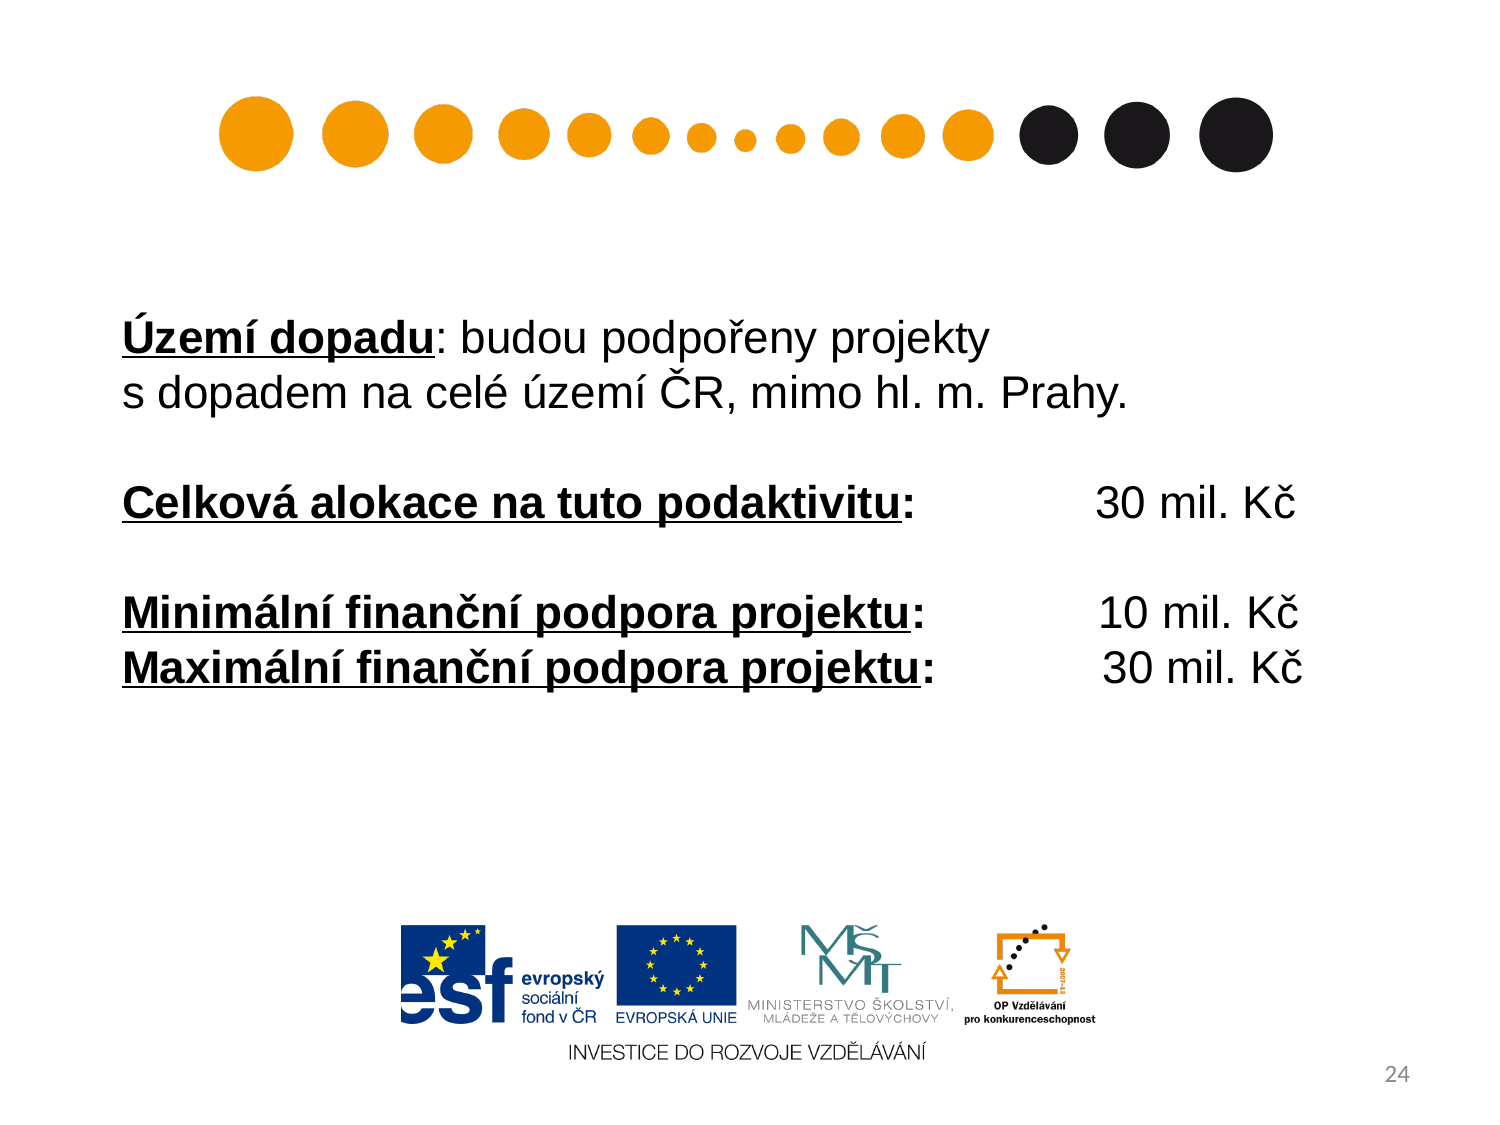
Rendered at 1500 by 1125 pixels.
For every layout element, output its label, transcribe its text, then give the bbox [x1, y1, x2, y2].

list Území dopadu: budou podpořeny projekty s dopadem na celé území ČR, mimo hl. m. Prahy. Celková alokace na tuto podaktivitu: 30 mil. Kč Minimální finanční podpora projektu: 10 mil. Kč Maximální finanční podpora projektu: 30 mil. Kč [106, 195, 1361, 850]
picture [215, 93, 1275, 176]
slide_number 24 [1074, 1042, 1425, 1103]
picture [399, 922, 1100, 1061]
